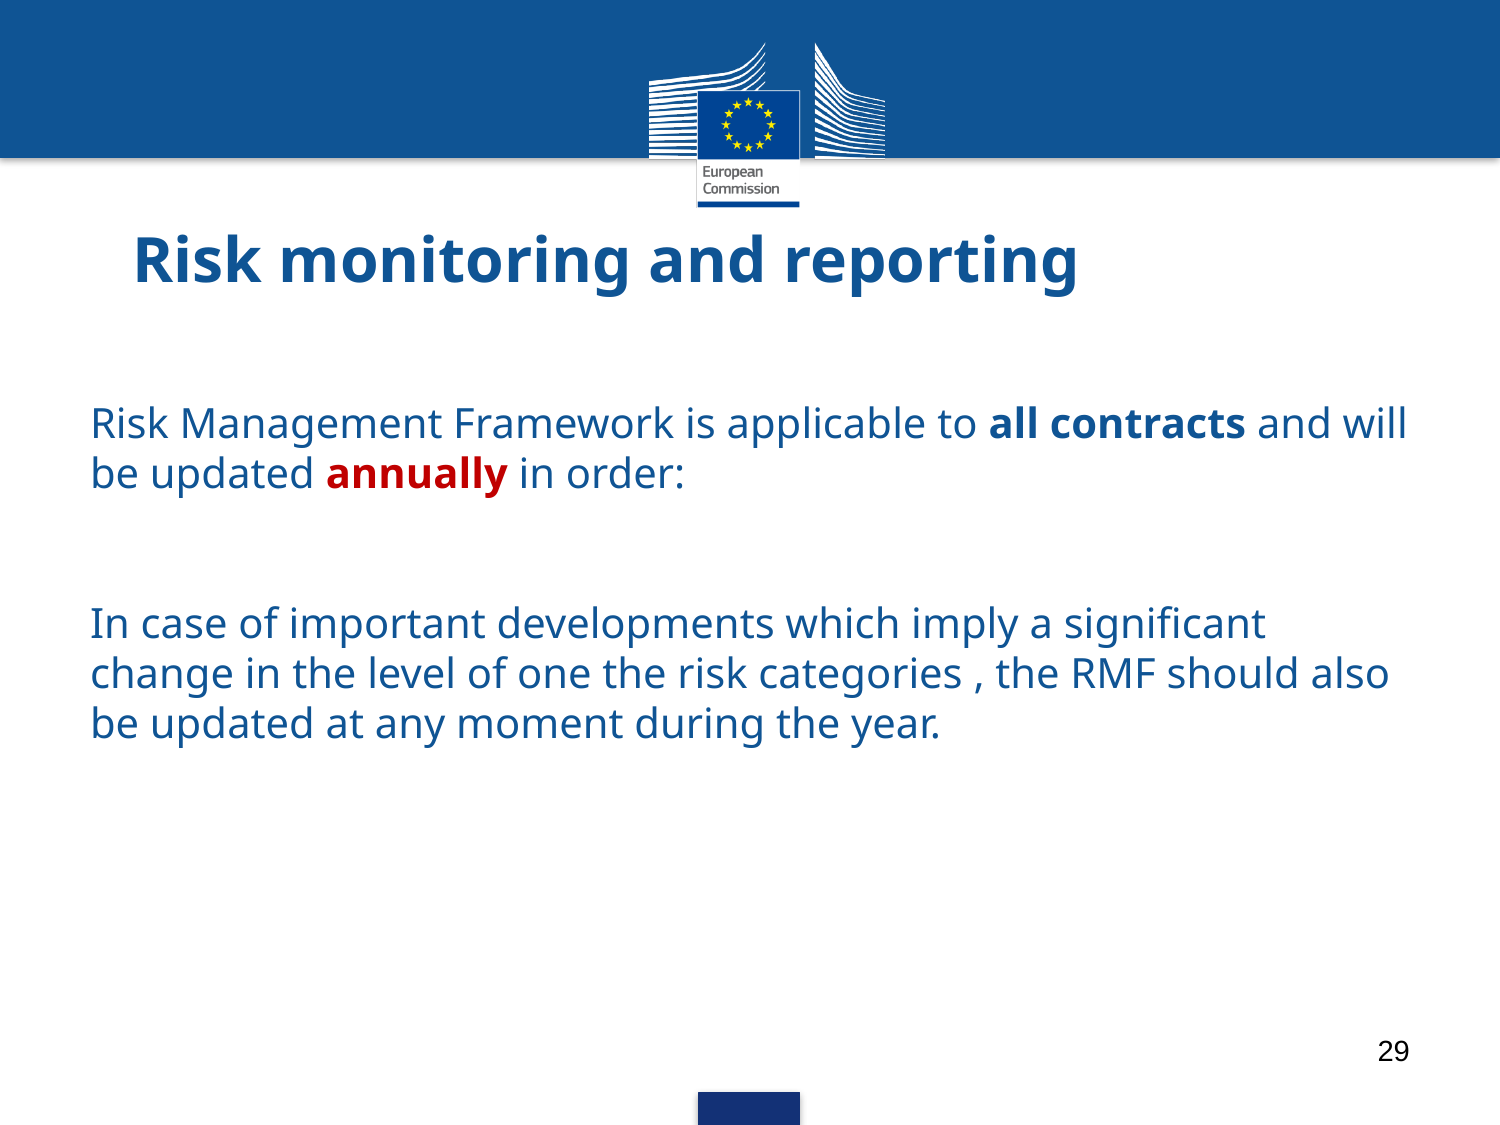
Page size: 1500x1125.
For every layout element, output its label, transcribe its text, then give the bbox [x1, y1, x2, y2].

title Risk monitoring and reporting [58, 210, 1409, 305]
list Risk Management Framework is applicable to all contracts and will be updated annually in order: In case of important developments which imply a significant change in the level of one the risk categories , the RMF should also be updated at any moment during the year. [74, 304, 1426, 1032]
slide_number 29 [1074, 1024, 1426, 1103]
picture [649, 42, 885, 208]
